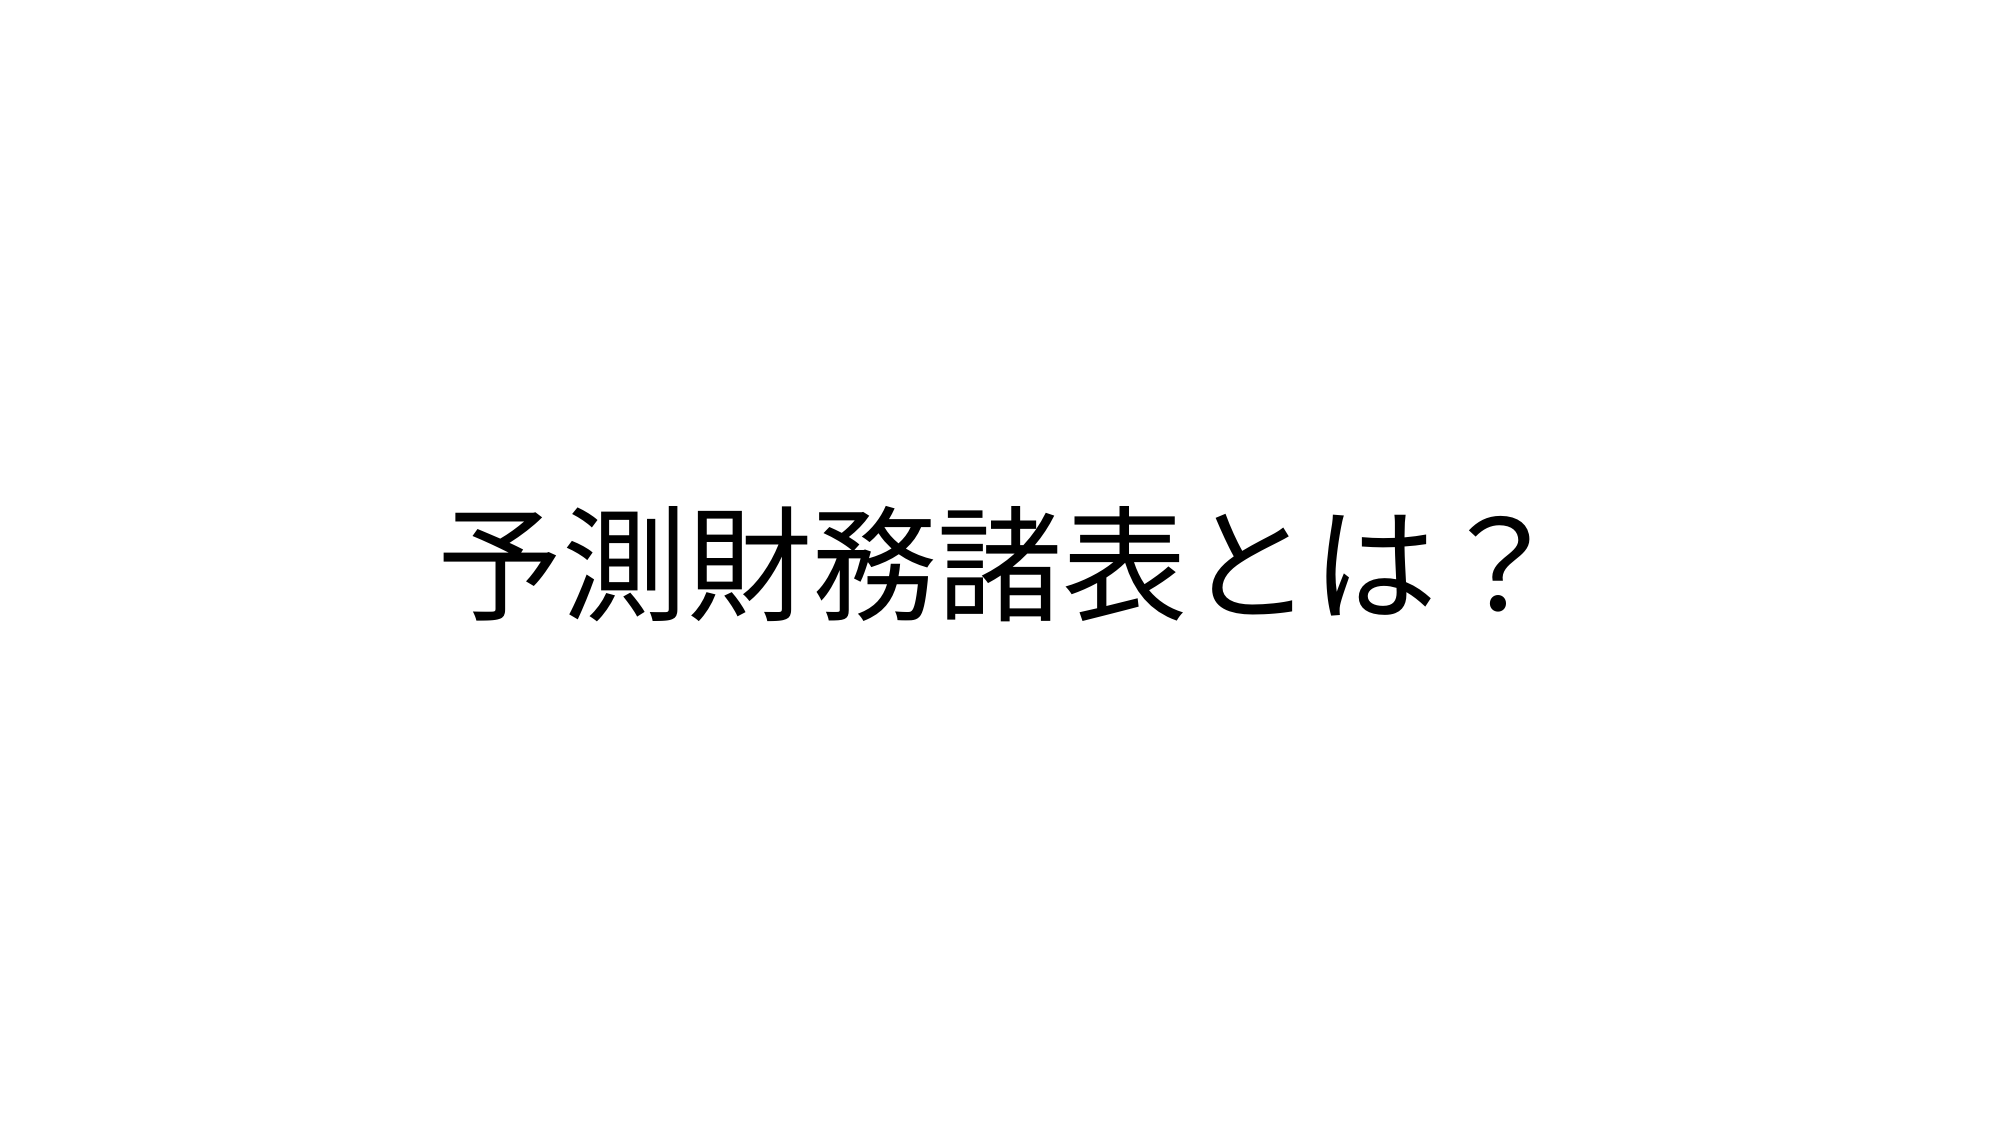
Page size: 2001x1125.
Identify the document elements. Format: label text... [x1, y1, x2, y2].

text_box 予測財務諸表とは？ [225, 479, 1774, 644]
